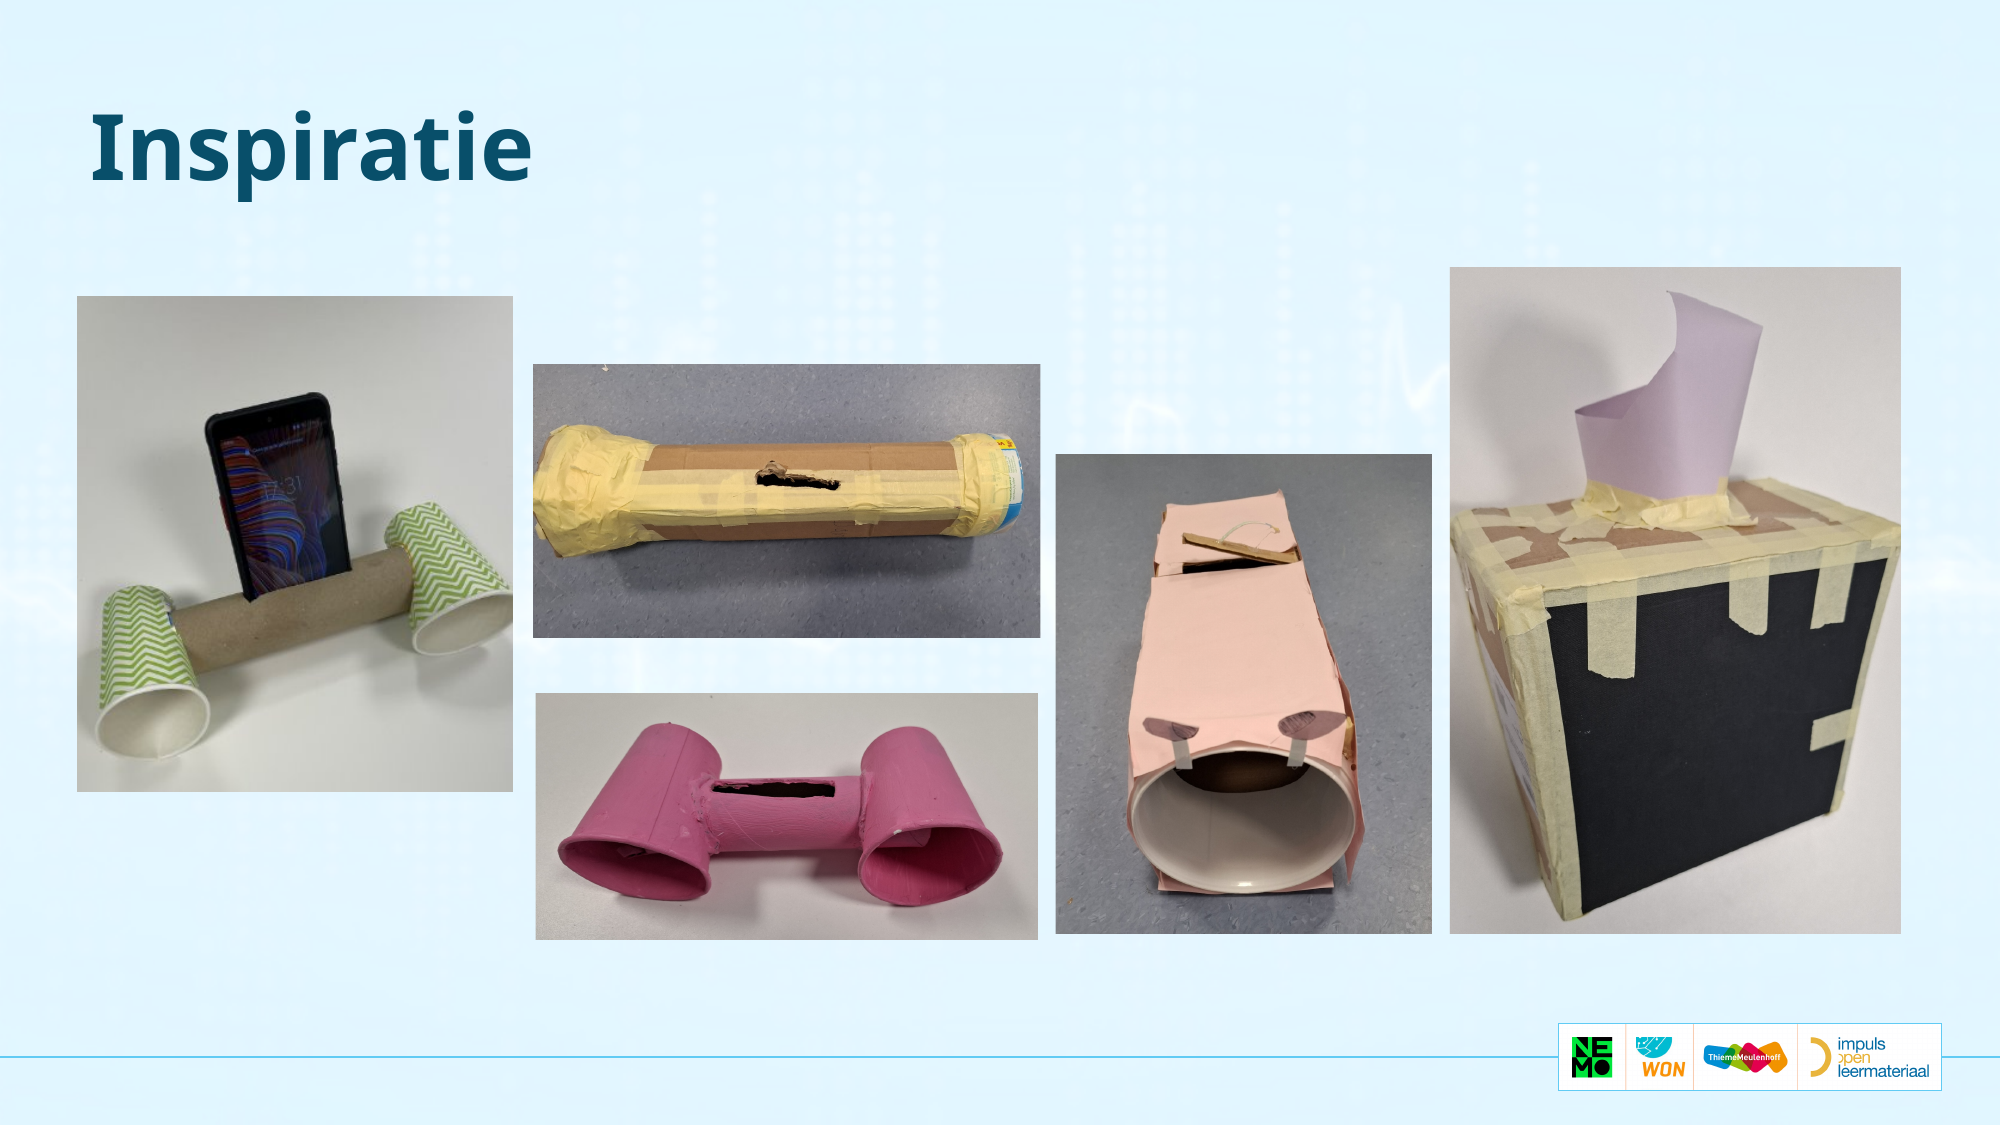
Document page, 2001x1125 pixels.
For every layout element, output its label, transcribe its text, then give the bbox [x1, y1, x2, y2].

title Inspiratie [90, 89, 1910, 247]
picture [1559, 1024, 1941, 1090]
picture [532, 267, 2000, 940]
picture [77, 296, 513, 792]
